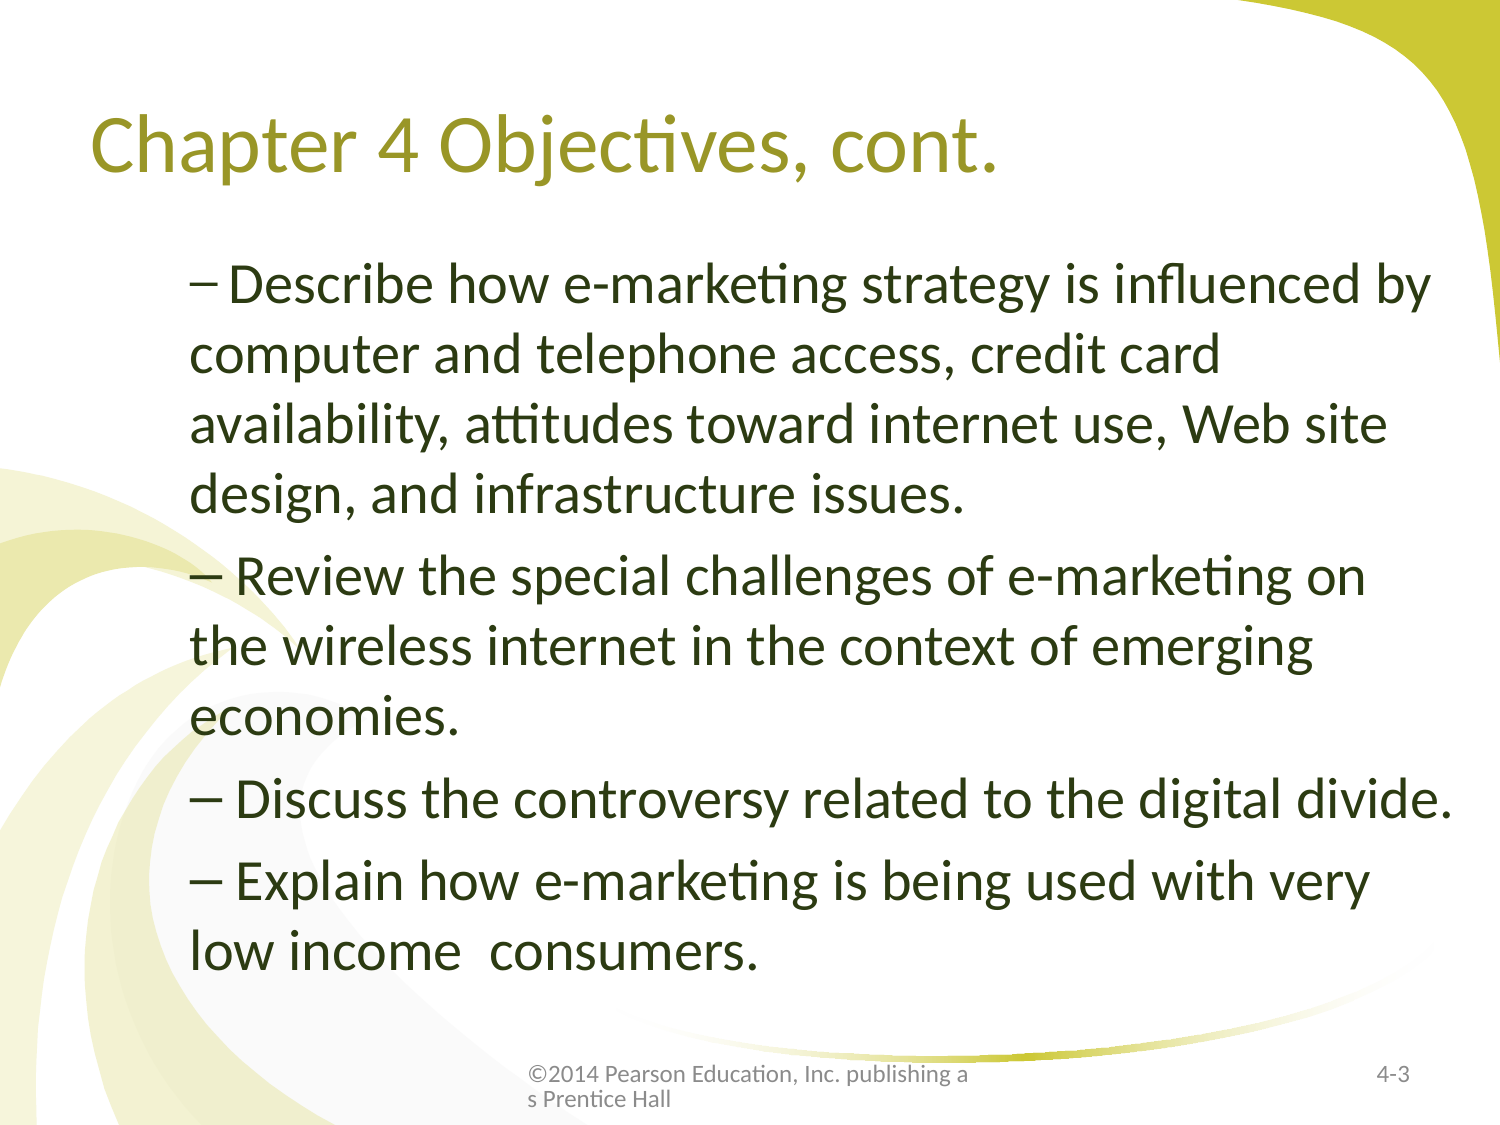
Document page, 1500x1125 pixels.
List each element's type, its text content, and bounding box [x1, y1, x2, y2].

footer ©2014 Pearson Education, Inc. publishing as Prentice Hall [512, 1042, 988, 1103]
slide_number 4-3 [1074, 1042, 1425, 1103]
title Chapter 4 Objectives, cont. [75, 45, 1425, 233]
list Describe how e-marketing strategy is influenced by computer and telephone access, credit card availability, attitudes toward internet use, Web site design, and infrastructure issues. Review the special challenges of e-marketing on the wireless internet in the context of emerging economies. Discuss the controversy related to the digital divide. Explain how e-marketing is being used with very low income consumers. [174, 237, 1475, 1005]
